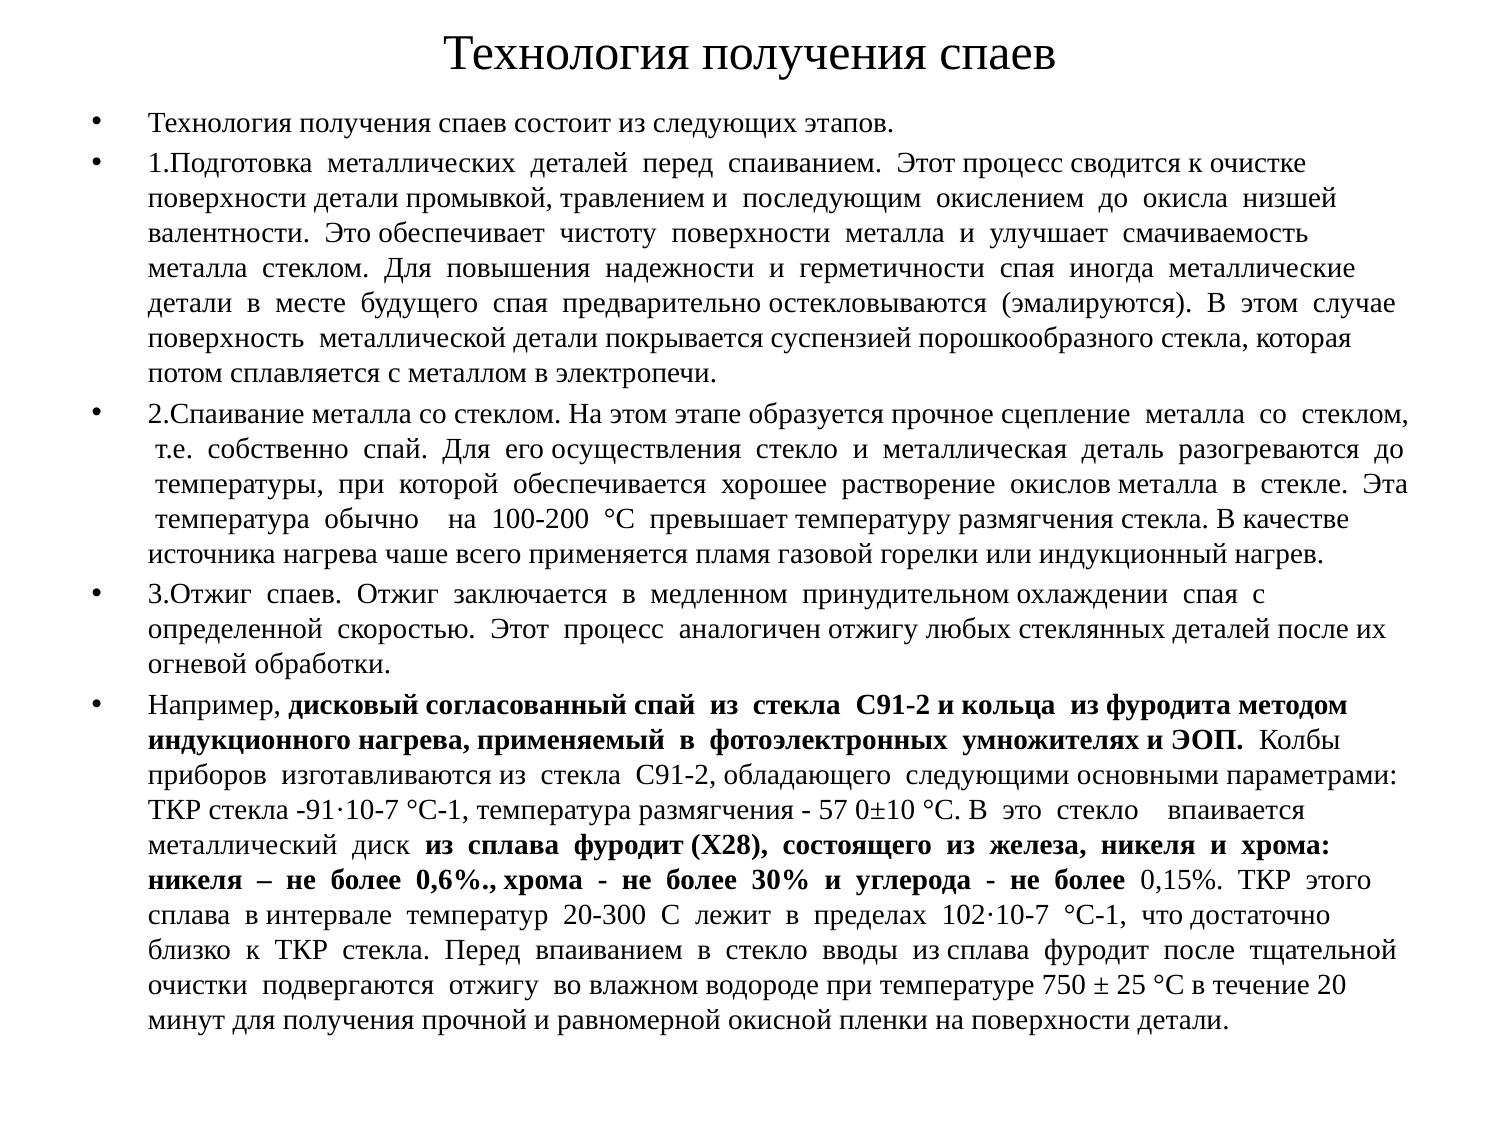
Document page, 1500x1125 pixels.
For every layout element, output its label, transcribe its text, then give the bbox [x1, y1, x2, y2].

list Технология получения спаев состоит из следующих этапов. 1.Подготовка металлических деталей перед спаиванием. Этот процесс сводится к очистке поверхности детали промывкой, травлением и последующим окислением до окисла низшей валентности. Это обеспечивает чистоту поверхности металла и улучшает смачиваемость металла стеклом. Для повышения надежности и герметичности спая иногда металлические детали в месте будущего спая предварительно остекловываются (эмалируются). В этом случае поверхность металлической детали покрывается суспензией порошкообразного стекла, которая потом сплавляется с металлом в электропечи. 2.Спаивание металла со стеклом. На этом этапе образуется прочное сцепление металла со стеклом, т.е. собственно спай. Для его осуществления стекло и металлическая деталь разогреваются до температуры, при которой обеспечивается хорошее растворение окислов металла в стекле. Эта температура обычно на 100-200 °С превышает температуру размягчения стекла. В качестве источника нагрева чаше всего применяется пламя газовой горелки или индукционный нагрев. 3.Отжиг спаев. Отжиг заключается в медленном принудительном охлаждении спая с определенной скоростью. Этот процесс аналогичен отжигу любых стеклянных деталей после их огневой обработки. Например, дисковый согласованный спай из стекла С91-2 и кольца из фуродита методом индукционного нагрева, применяемый в фотоэлектронных умножителях и ЭОП. Колбы приборов изготавливаются из стекла С91-2, обладающего следующими основными параметрами: ТКР стекла -91·10-7 °С-1, температура размягчения - 57 0±10 °С. В это стекло впаивается металлический диск из сплава фуродит (X28), состоящего из железа, никеля и хрома: никеля – не более 0,6%., хрома - не более 30% и углерода - не более 0,15%. ТКР этого сплава в интервале температур 20-300 С лежит в пределах 102·10-7 °С-1, что достаточно близко к ТКР стекла. Перед впаиванием в стекло вводы из сплава фуродит после тщательной очистки подвергаются отжигу во влажном водороде при температуре 750 ± 25 °С в течение 20 минут для получения прочной и равномерной окисной пленки на поверхности детали. [76, 95, 1427, 1071]
title Технология получения спаев [75, 3, 1425, 96]
